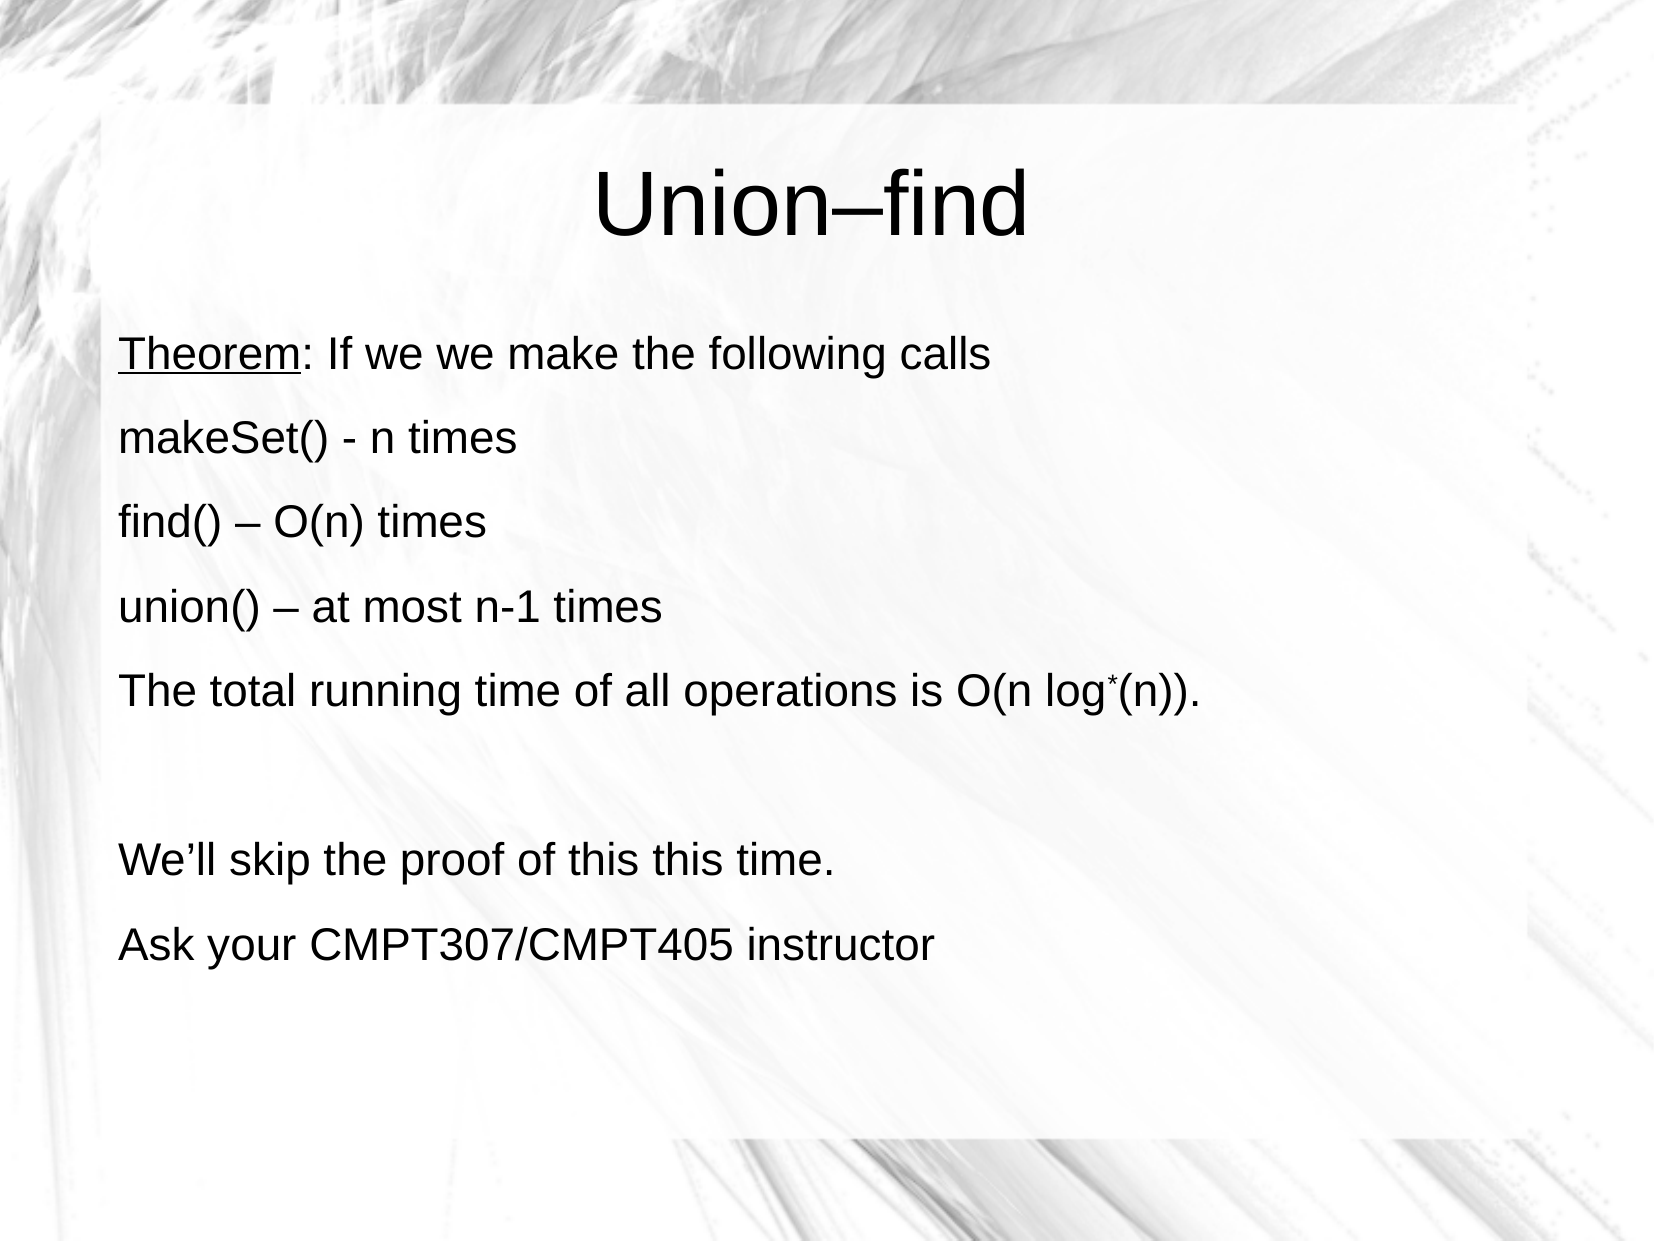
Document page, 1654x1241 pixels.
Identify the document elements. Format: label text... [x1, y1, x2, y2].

title Union–find [118, 93, 1506, 299]
picture [0, 0, 1654, 1241]
list Theorem: If we we make the following calls makeSet() - n times find() – O(n) times union() – at most n-1 times The total running time of all operations is O(n log*(n)). We’ll skip the proof of this this time. Ask your CMPT307/CMPT405 instructor [118, 319, 1571, 1109]
